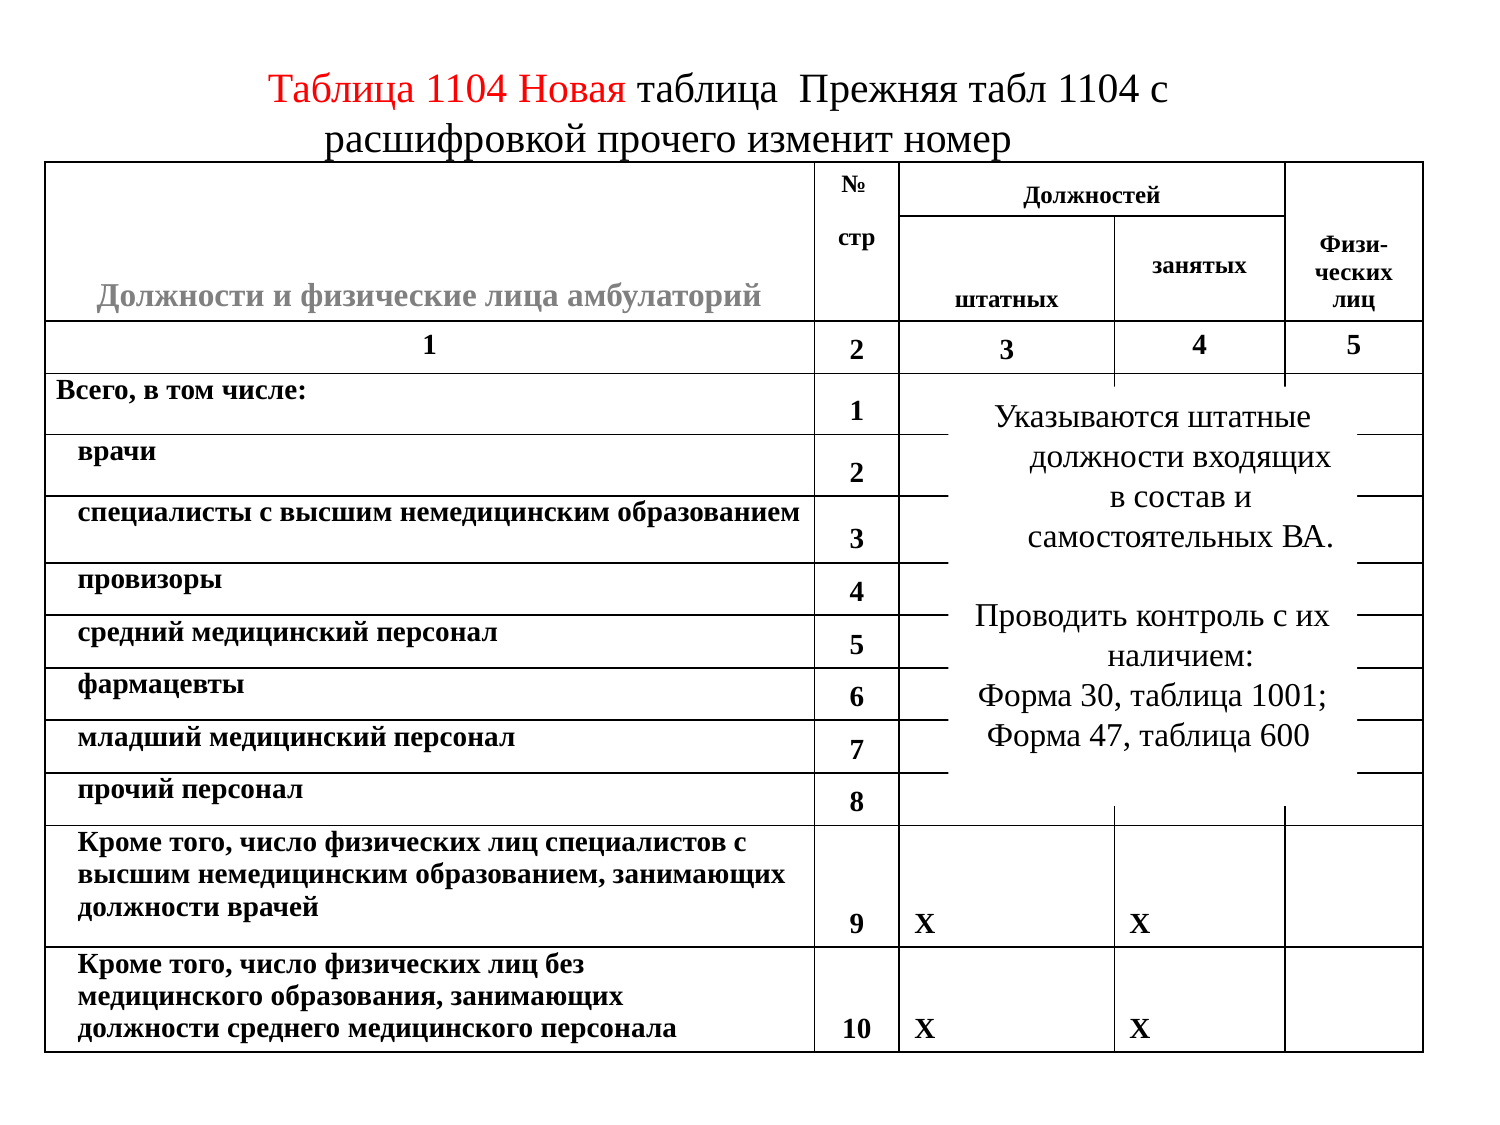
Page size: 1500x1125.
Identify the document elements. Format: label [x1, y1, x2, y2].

table_cell [1286, 374, 1422, 434]
table_cell [900, 322, 1114, 373]
table_cell [46, 374, 814, 434]
text_box [948, 386, 1358, 806]
table_cell [1286, 322, 1422, 373]
table_cell [900, 497, 948, 562]
table_cell [46, 948, 814, 1051]
table_cell [1358, 721, 1422, 772]
table_cell [46, 564, 814, 614]
table_cell [1115, 826, 1284, 946]
table_cell [1115, 374, 1284, 386]
table_cell [1358, 669, 1422, 719]
table_cell [815, 616, 898, 667]
table_cell [900, 774, 1114, 825]
table_cell [1358, 616, 1422, 667]
table_cell [900, 564, 948, 614]
table_cell [46, 669, 814, 719]
table_header [900, 163, 1284, 215]
table_cell [900, 616, 948, 667]
table_cell [46, 435, 814, 495]
table_cell [815, 497, 898, 562]
table_cell [815, 322, 898, 373]
table_cell [815, 948, 898, 1051]
table_cell [900, 435, 948, 495]
text_box [253, 53, 1285, 161]
table_cell [900, 374, 1114, 434]
table_cell [900, 948, 1114, 1051]
table_cell [815, 669, 898, 719]
table_cell [1286, 774, 1422, 825]
table_cell [46, 497, 814, 562]
table_header [815, 163, 898, 216]
table_cell [46, 826, 814, 946]
table_cell [815, 374, 898, 434]
table_cell [46, 721, 814, 772]
table_cell [815, 435, 898, 495]
table_cell [1115, 948, 1284, 1051]
table_cell [1286, 826, 1422, 946]
table_cell [900, 826, 1114, 946]
table_header [1286, 163, 1422, 320]
table_cell [815, 564, 898, 614]
table_cell [1115, 806, 1284, 825]
table_cell [900, 217, 1114, 320]
table_cell [1358, 435, 1422, 495]
table_cell [46, 616, 814, 667]
table_cell [1358, 497, 1422, 562]
table_cell [815, 721, 898, 772]
table_cell [1115, 322, 1284, 373]
table_cell [815, 216, 898, 320]
table_cell [815, 826, 898, 946]
table_cell [900, 721, 948, 772]
table_cell [46, 774, 814, 825]
table_cell [1115, 217, 1284, 320]
table_cell [1358, 564, 1422, 614]
table_cell [1286, 948, 1422, 1051]
table_cell [46, 322, 814, 373]
table_header [46, 163, 814, 320]
table_cell [815, 774, 898, 825]
table_cell [900, 669, 948, 719]
